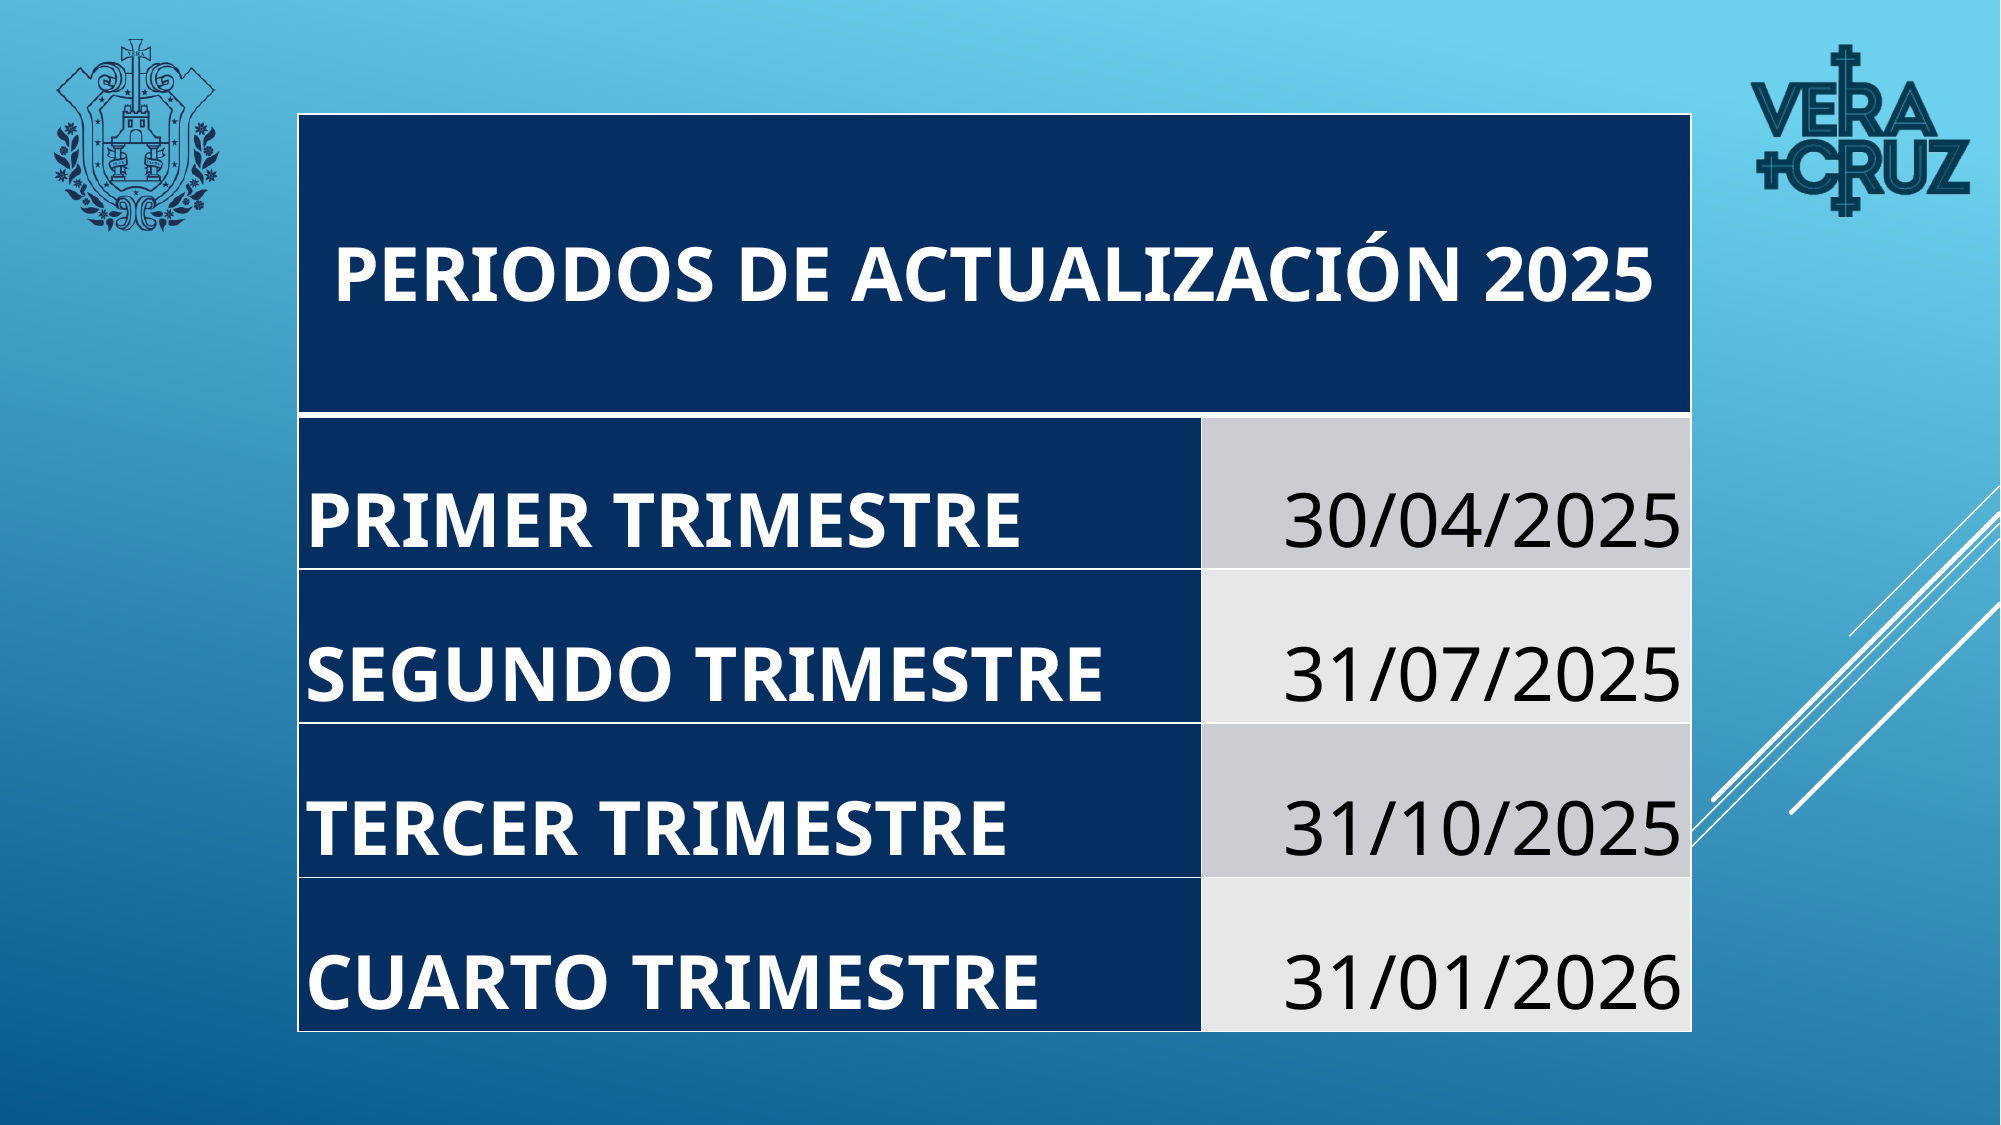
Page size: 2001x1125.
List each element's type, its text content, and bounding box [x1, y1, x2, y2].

table_cell 31/07/2025 [1202, 570, 1690, 722]
table_cell 31/10/2025 [1202, 724, 1690, 877]
table_cell TERCER TRIMESTRE [299, 724, 1201, 877]
table_header PERIODOS DE ACTUALIZACIÓN 2025 [299, 115, 1690, 412]
picture [1852, 153, 1867, 165]
table_cell 31/01/2026 [1202, 878, 1690, 1031]
table_cell PRIMER TRIMESTRE [299, 418, 1201, 568]
table_cell SEGUNDO TRIMESTRE [299, 570, 1201, 722]
table_cell 30/04/2025 [1202, 418, 1690, 568]
picture [1744, 39, 1972, 217]
picture [1800, 152, 1838, 182]
picture [28, 28, 244, 242]
table_cell CUARTO TRIMESTRE [299, 878, 1201, 1031]
